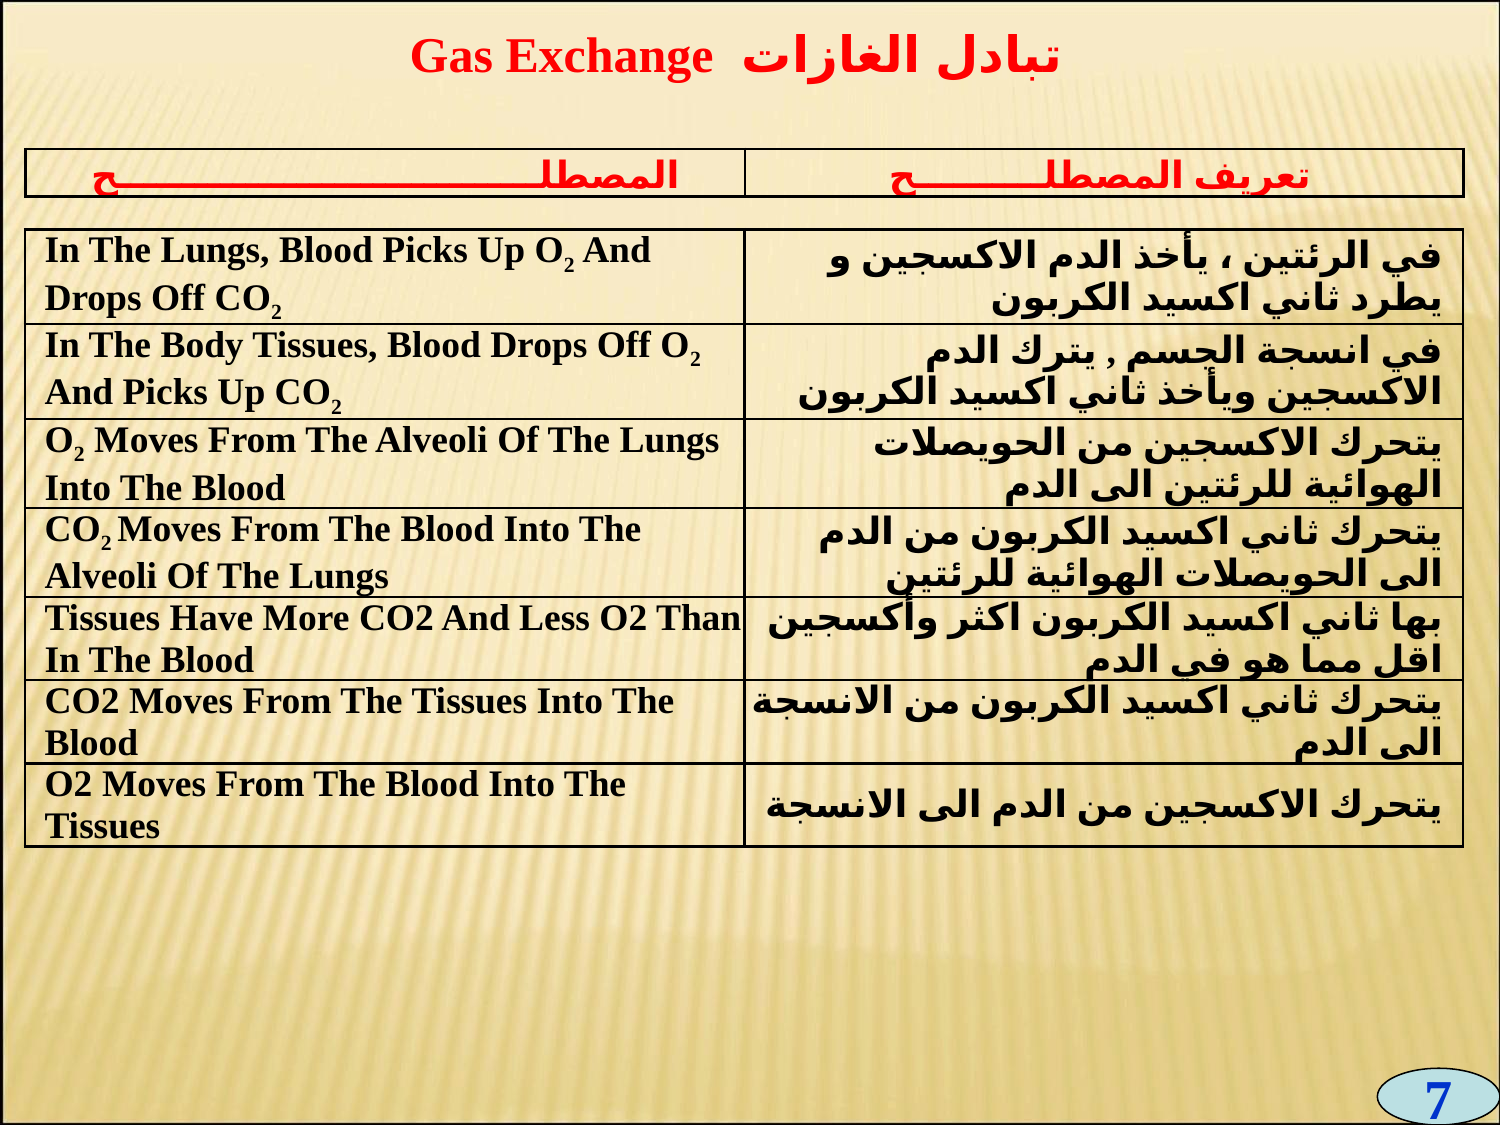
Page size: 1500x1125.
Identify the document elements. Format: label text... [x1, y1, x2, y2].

text_box تبادل الغازات Gas Exchange [380, 15, 1078, 90]
table_cell يتحرك ثاني اكسيد الكربون من الانسجة الى الدم [746, 681, 1462, 762]
picture [1455, 1102, 1500, 1125]
table_cell Tissues Have More CO2 And Less O2 Than In The Blood [26, 598, 743, 679]
table_cell O2 Moves From The Alveoli Of The Lungs Into The Blood [26, 420, 743, 507]
table_cell In The Body Tissues, Blood Drops Off O2 And Picks Up CO2 [26, 325, 743, 418]
table_cell بها ثاني اكسيد الكربون اكثر وأكسجين اقل مما هو في الدم [746, 598, 1462, 679]
table_header في الرئتين ، يأخذ الدم الاكسجين و يطرد ثاني اكسيد الكربون [746, 231, 1462, 323]
picture [0, 0, 1500, 1125]
table_header تعريف المصطلــــــــــح [746, 150, 1462, 195]
table_cell يتحرك الاكسجين من الحويصلات الهوائية للرئتين الى الدم [746, 420, 1462, 507]
table_cell CO2 Moves From The Tissues Into The Blood [26, 681, 743, 762]
table_cell O2 Moves From The Blood Into The Tissues [26, 765, 743, 845]
table_cell يتحرك الاكسجين من الدم الى الانسجة [746, 765, 1462, 845]
table_header المصطلـــــــــــــــــــــــــــــــــح [27, 150, 744, 195]
text_box 7 [1377, 1068, 1500, 1125]
table_cell يتحرك ثاني اكسيد الكربون من الدم الى الحويصلات الهوائية للرئتين [746, 509, 1462, 596]
table_cell في انسجة الجسم , يترك الدم الاكسجين ويأخذ ثاني اكسيد الكربون [746, 325, 1462, 418]
table_header In The Lungs, Blood Picks Up O2 And Drops Off CO2 [26, 231, 743, 323]
table_cell CO2 Moves From The Blood Into The Alveoli Of The Lungs [26, 509, 743, 596]
